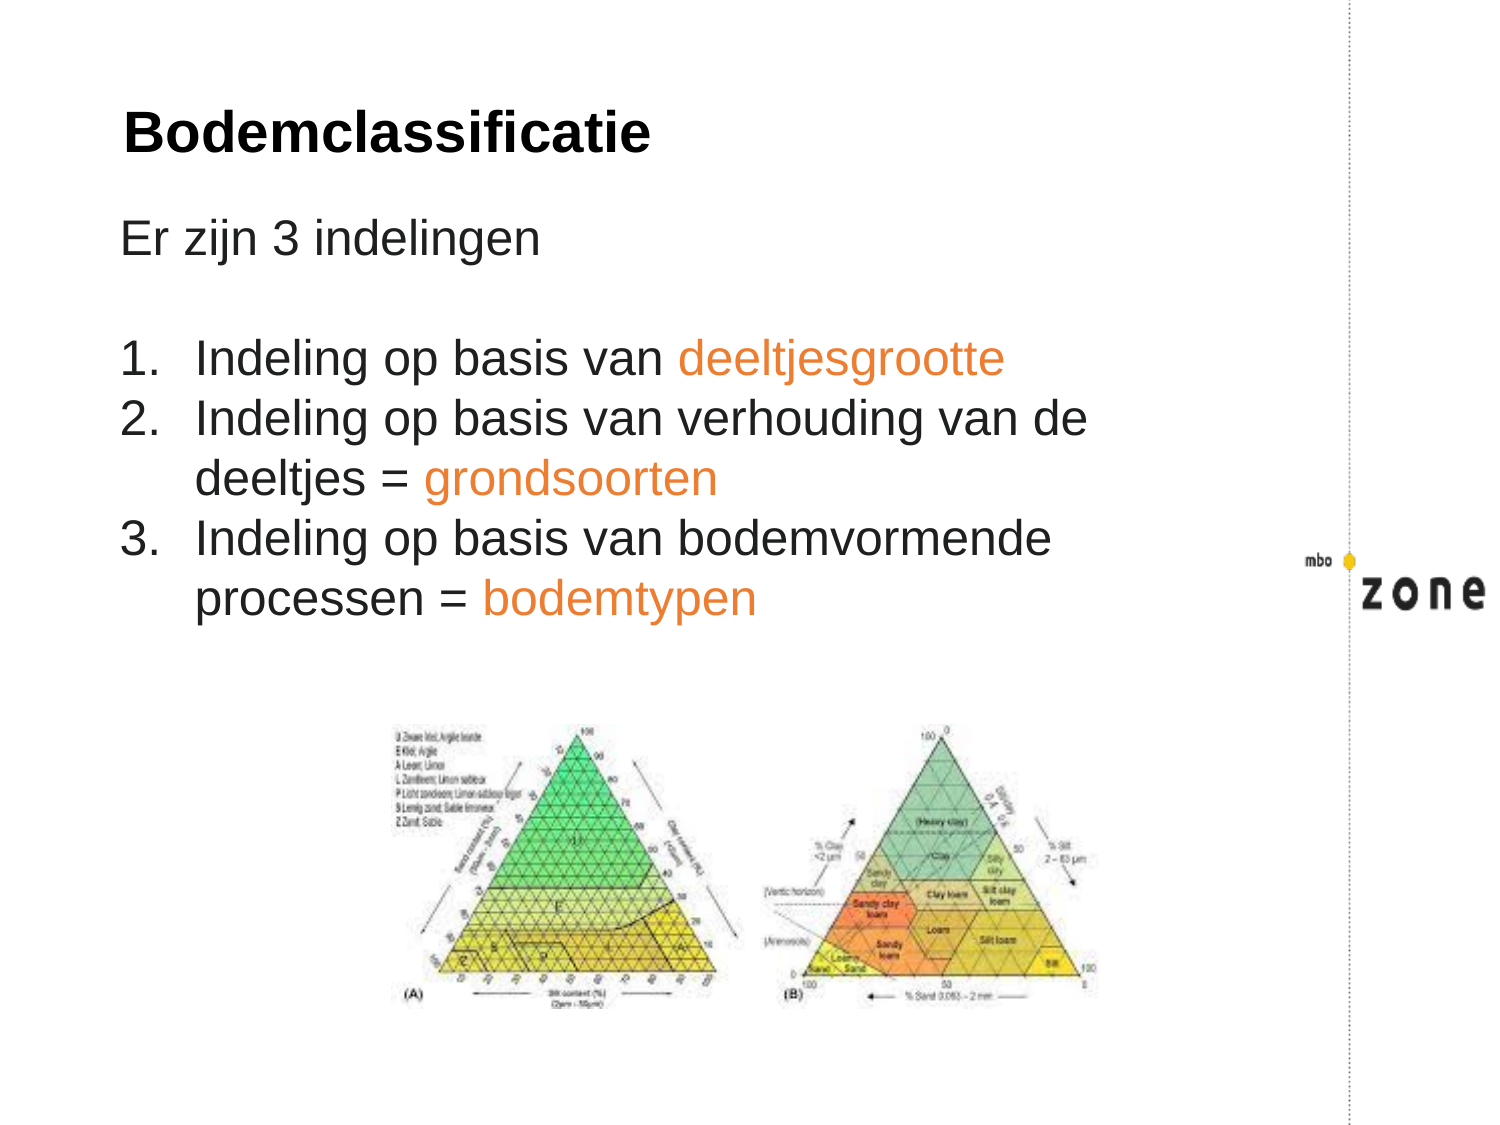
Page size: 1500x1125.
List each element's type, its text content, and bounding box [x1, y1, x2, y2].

picture [1197, 0, 1500, 1125]
title Bodemclassificatie [123, 101, 1137, 205]
picture [391, 724, 1109, 1009]
list Er zijn 3 indelingen Indeling op basis van deeltjesgrootte Indeling op basis van verhouding van de deeltjes = grondsoorten Indeling op basis van bodemvormende processen = bodemtypen [119, 205, 1199, 920]
